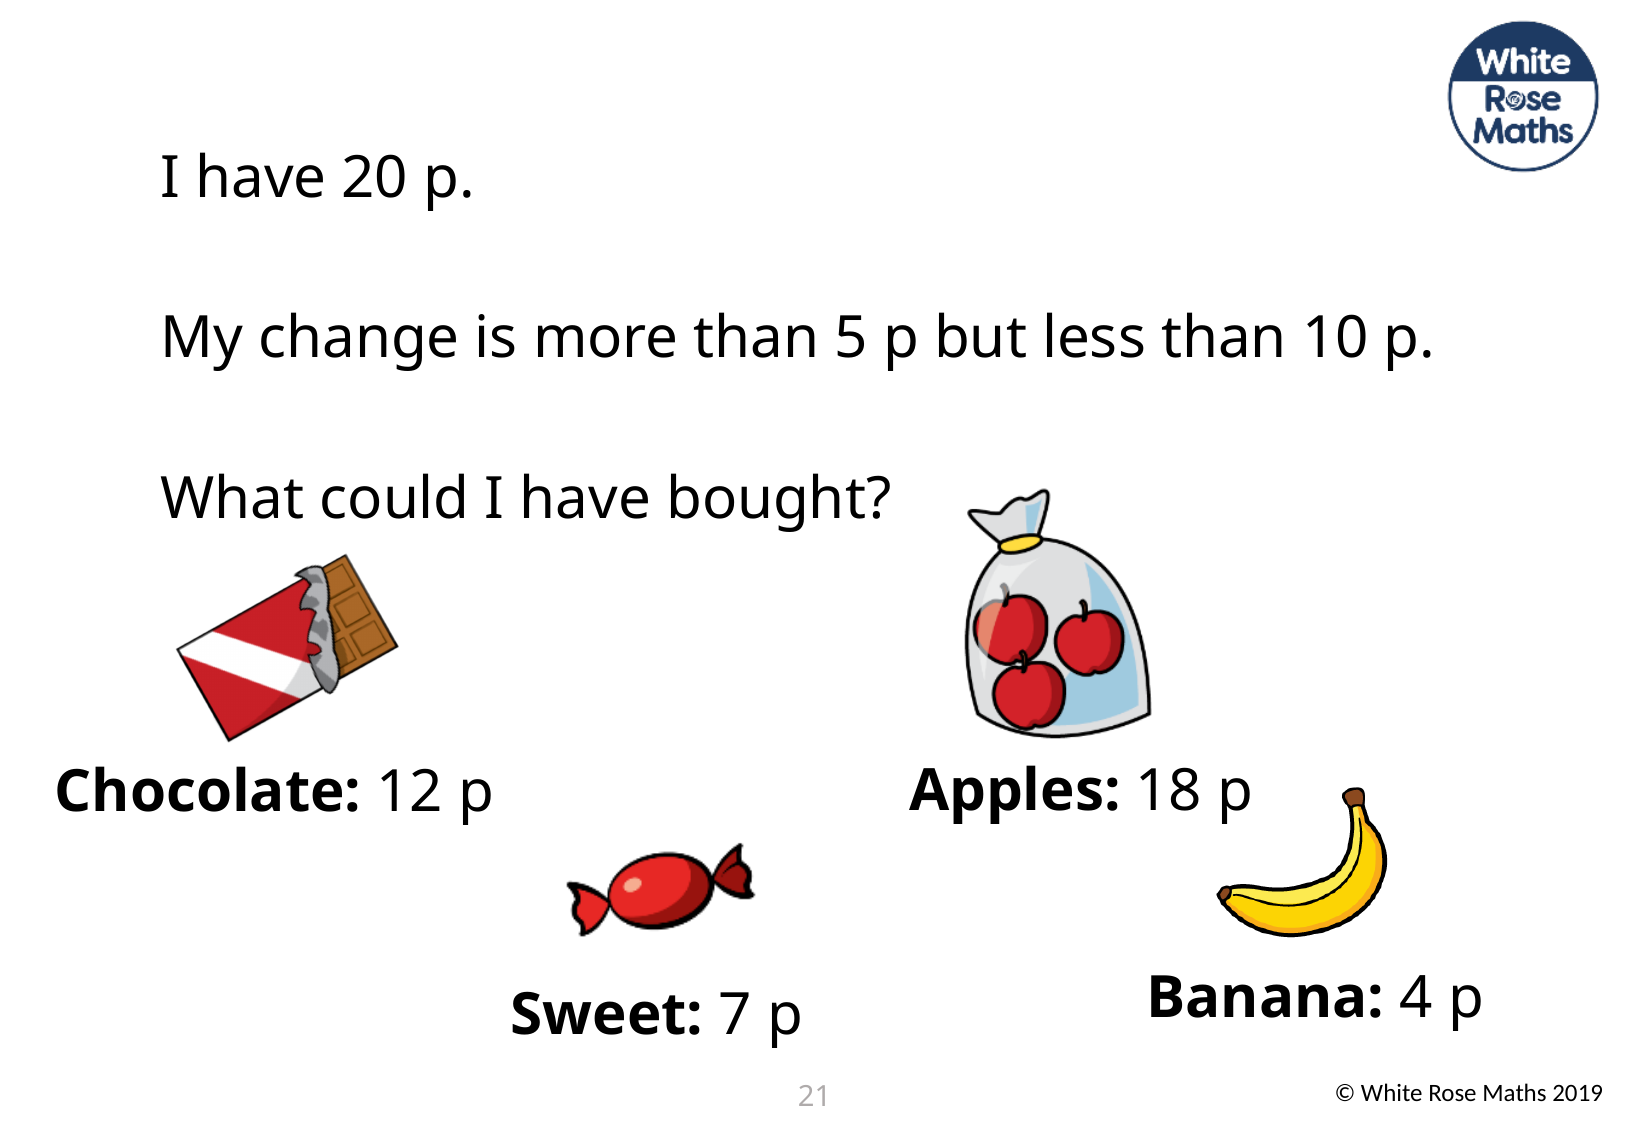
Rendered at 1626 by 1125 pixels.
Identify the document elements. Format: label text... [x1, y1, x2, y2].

picture [947, 485, 1164, 748]
slide_number 21 [776, 1069, 854, 1125]
picture [1444, 17, 1602, 175]
text_box Apples: 18 p [894, 744, 1180, 830]
text_box I have 20 p. My change is more than 5 p but less than 10 p. What could I have bought? [145, 120, 1468, 870]
text_box Sweet: 7 p [496, 968, 833, 1054]
picture [1180, 720, 1422, 995]
picture [552, 732, 769, 1038]
text_box Banana: 4 p [1131, 951, 1499, 1037]
text_box Chocolate: 12 p [40, 745, 525, 830]
picture [146, 514, 428, 745]
